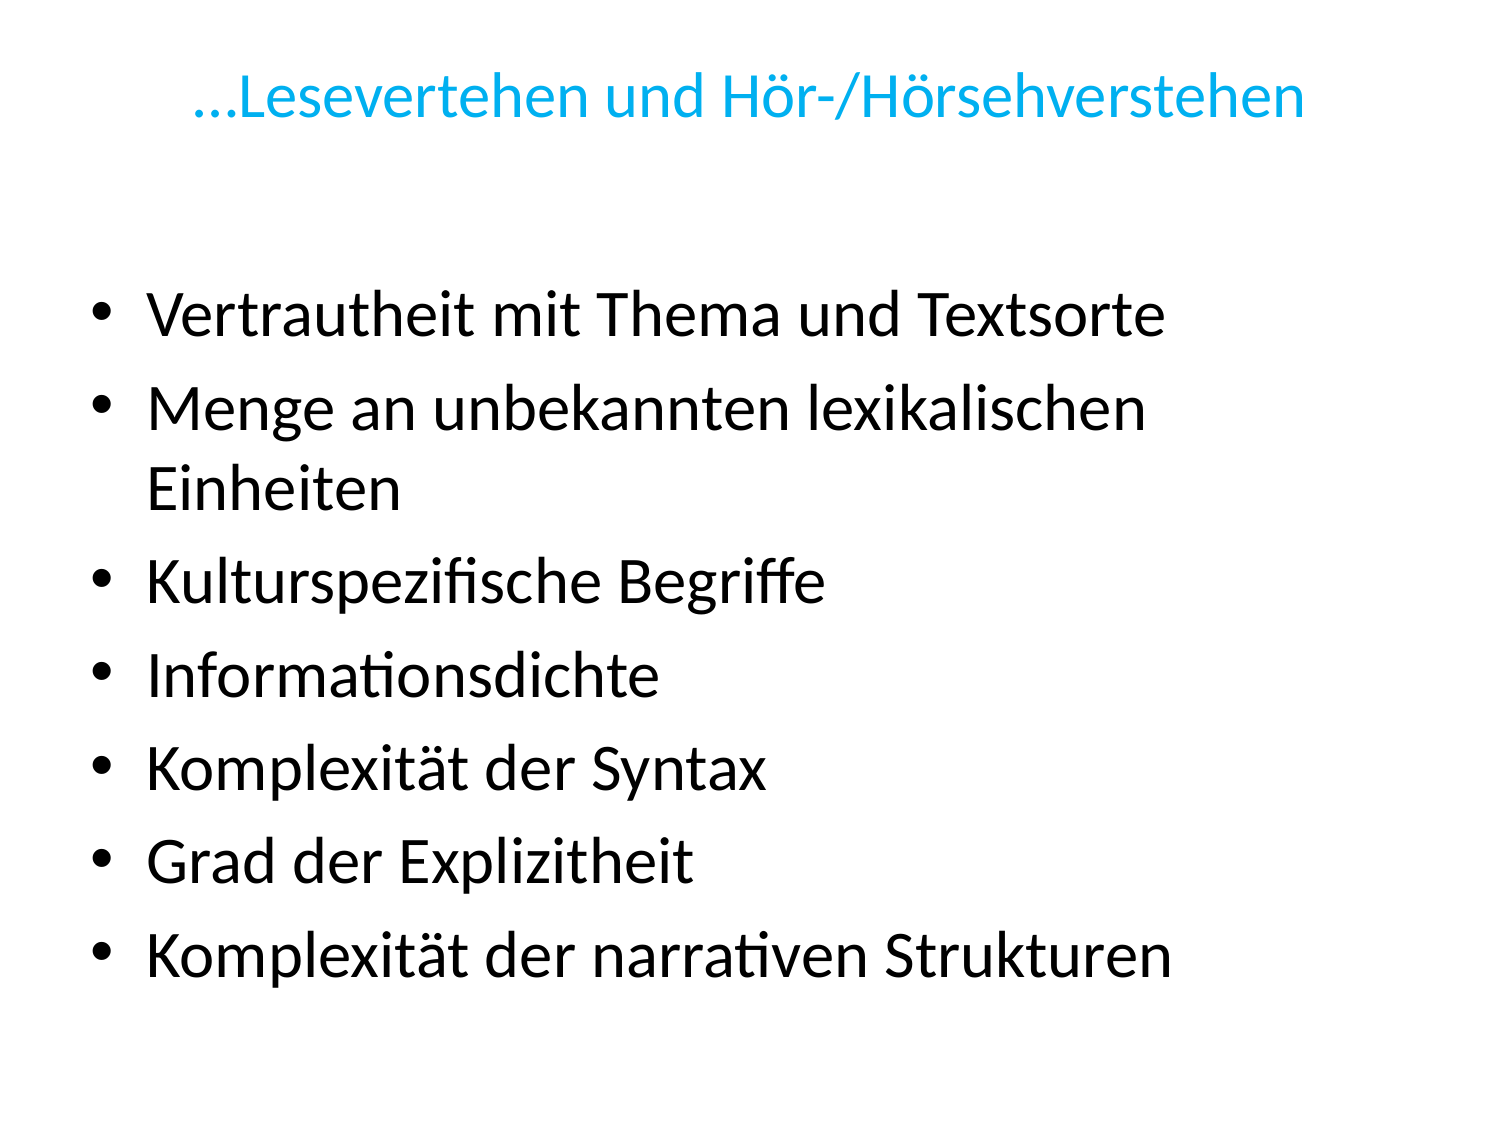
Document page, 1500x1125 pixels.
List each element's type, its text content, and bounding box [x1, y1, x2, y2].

list Vertrautheit mit Thema und Textsorte Menge an unbekannten lexikalischen Einheiten Kulturspezifische Begriffe Informationsdichte Komplexität der Syntax Grad der Explizitheit Komplexität der narrativen Strukturen [75, 262, 1425, 1005]
title …Lesevertehen und Hör-/Hörsehverstehen [75, 45, 1425, 233]
